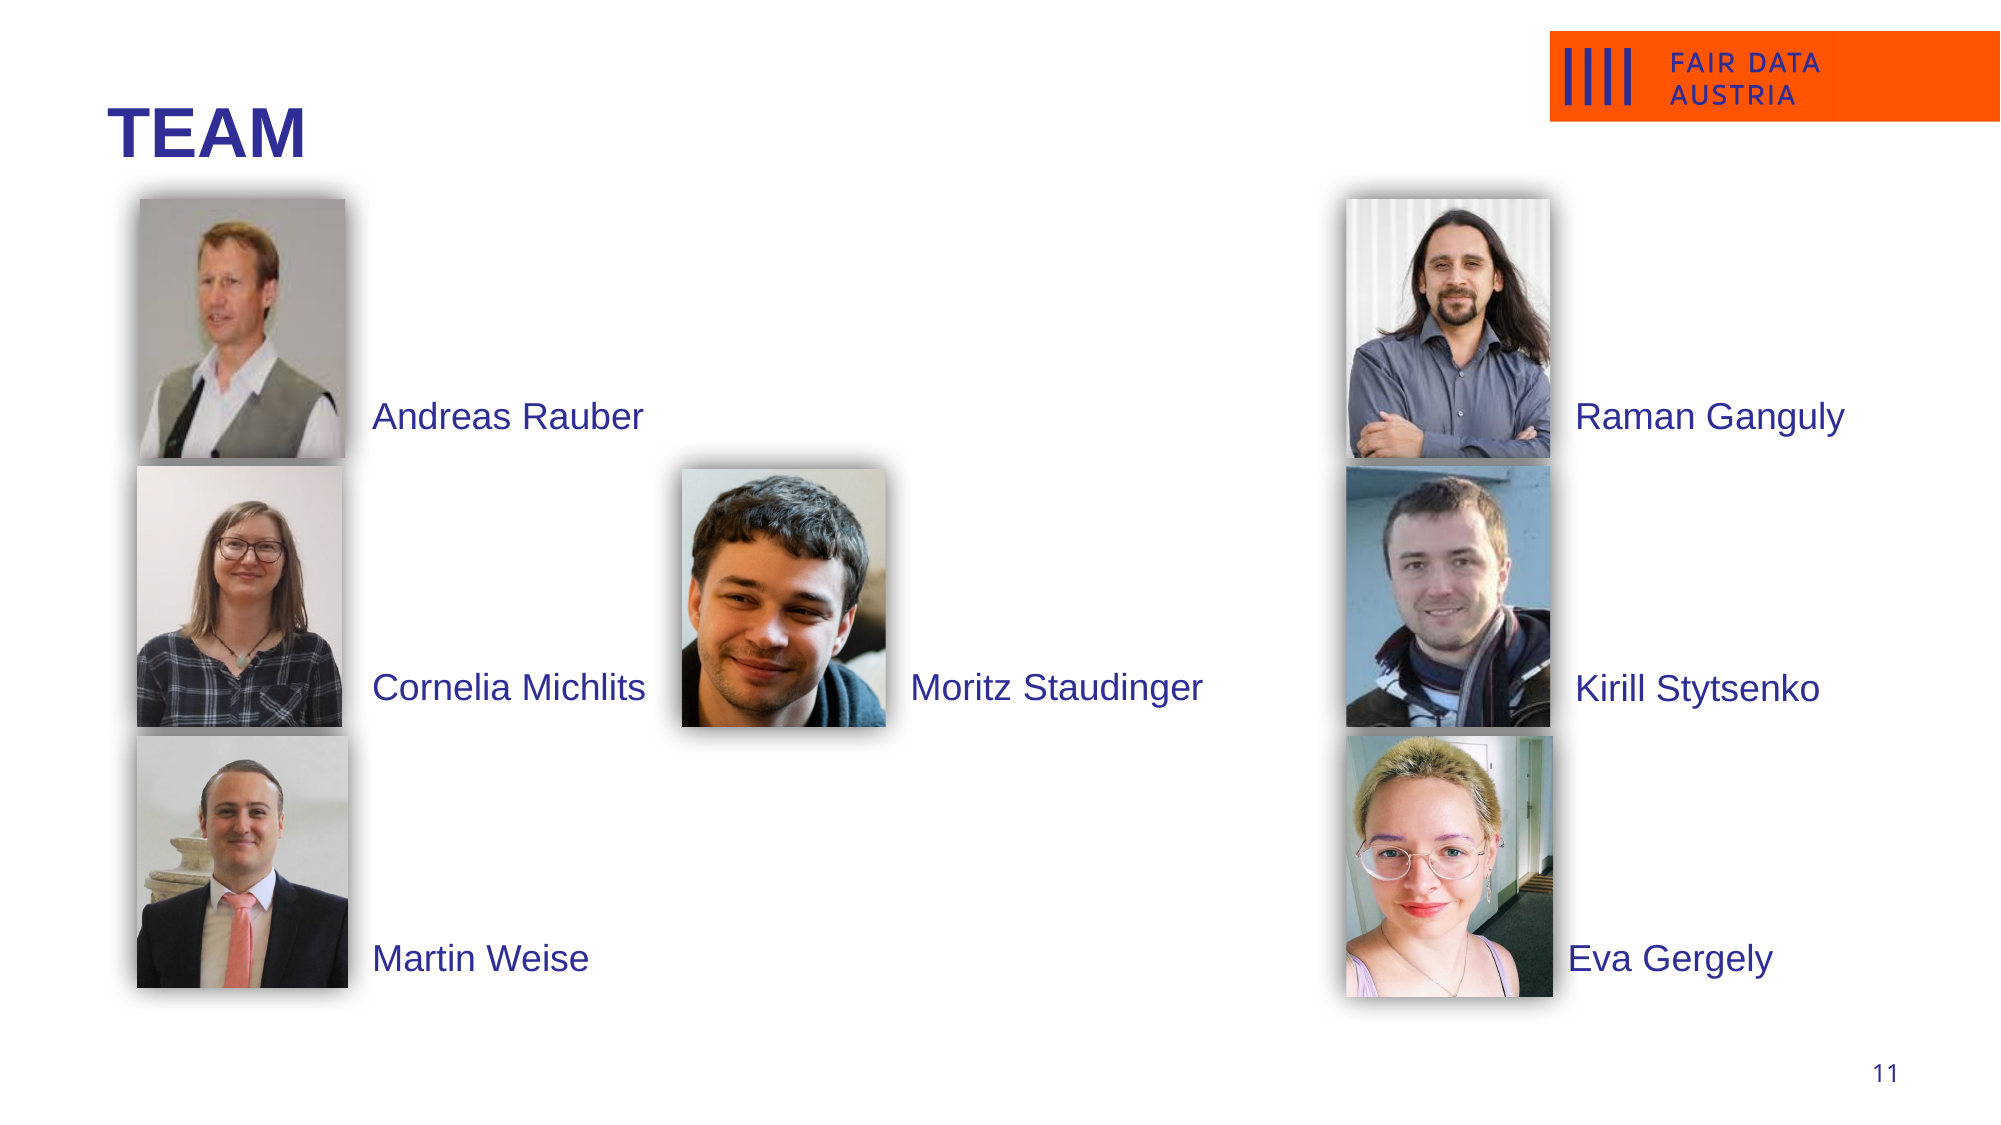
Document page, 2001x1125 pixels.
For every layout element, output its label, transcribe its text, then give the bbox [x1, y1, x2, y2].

picture [1346, 466, 1551, 727]
text_box Raman Ganguly [1560, 384, 1875, 445]
text_box Kirill Stytsenko [1560, 656, 1875, 716]
text_box Moritz Staudinger [895, 655, 1239, 716]
text_box Eva Gergely [1575, 926, 1868, 987]
title TEAM [92, 43, 1718, 225]
text_box Martin Weise [357, 926, 672, 987]
picture [1346, 735, 1554, 997]
picture [137, 466, 342, 727]
text_box Andreas Rauber [357, 384, 672, 445]
picture [139, 199, 346, 458]
picture [137, 735, 348, 988]
picture [1346, 199, 1551, 458]
text_box Cornelia Michlits [357, 655, 659, 716]
picture [1550, 31, 1836, 120]
picture [681, 469, 886, 727]
